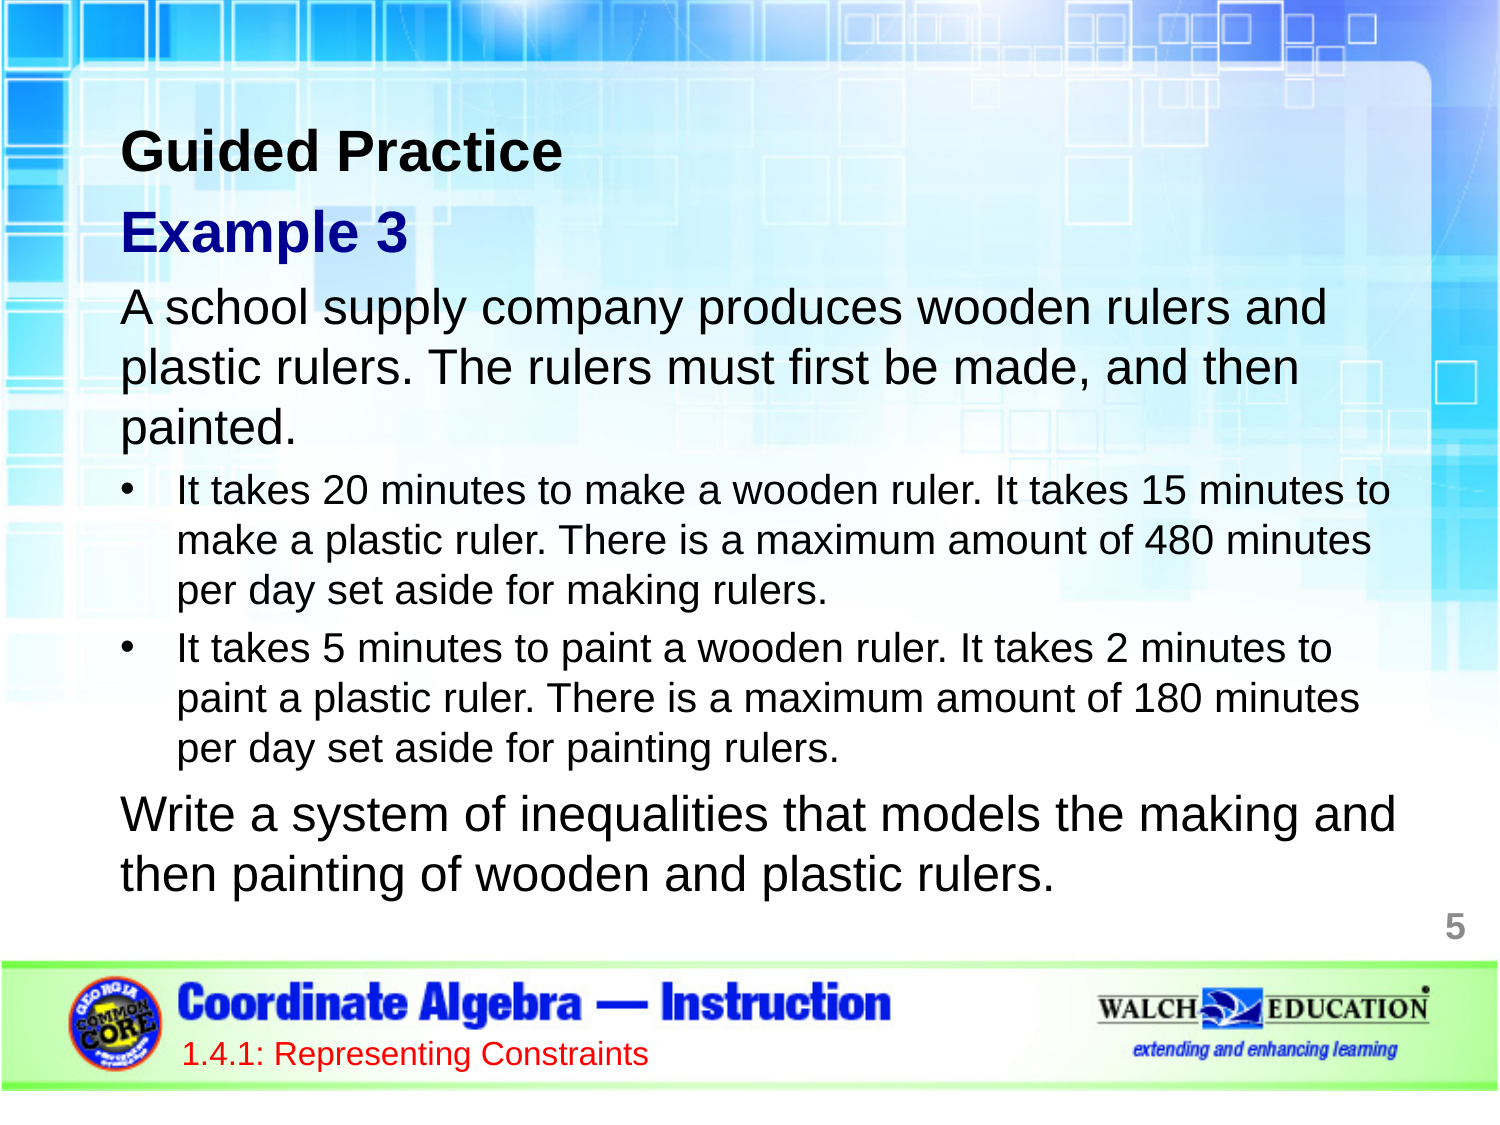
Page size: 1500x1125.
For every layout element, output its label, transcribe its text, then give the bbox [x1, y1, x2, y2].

picture [1, 0, 1500, 1091]
list 1.4.1: Representing Constraints [166, 1024, 1074, 1069]
slide_number 5 [1361, 901, 1481, 949]
subtitle Guided Practice Example 3 A school supply company produces wooden rulers and plastic rulers. The rulers must first be made, and then painted. It takes 20 minutes to make a wooden ruler. It takes 15 minutes to make a plastic ruler. There is a maximum amount of 480 minutes per day set aside for making rulers. It takes 5 minutes to paint a wooden ruler. It takes 2 minutes to paint a plastic ruler. There is a maximum amount of 180 minutes per day set aside for painting rulers. Write a system of inequalities that models the making and then painting of wooden and plastic rulers. [105, 105, 1437, 909]
